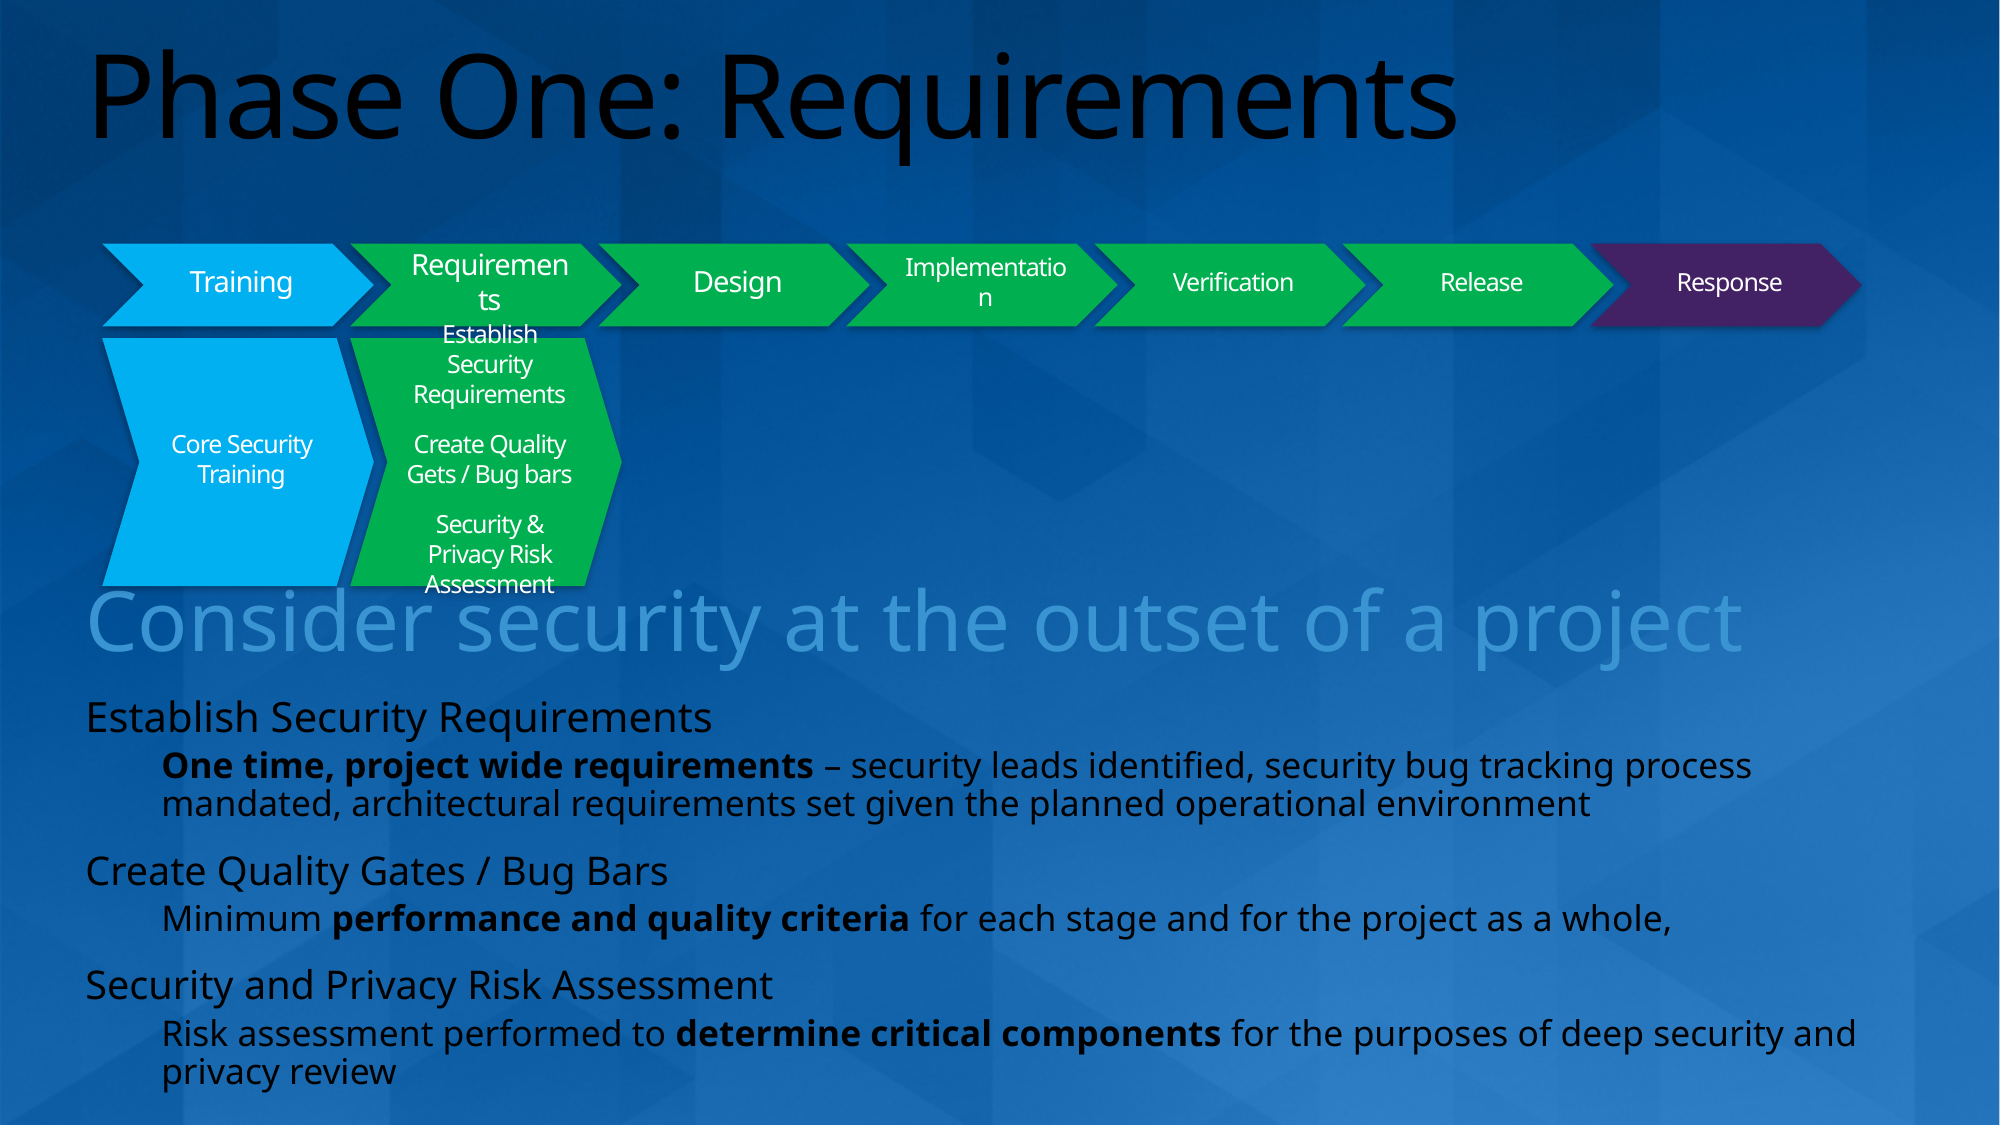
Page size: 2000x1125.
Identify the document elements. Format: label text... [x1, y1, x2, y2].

list Consider security at the outset of a project Establish Security Requirements One time, project wide requirements – security leads identified, security bug tracking process mandated, architectural requirements set given the planned operational environment Create Quality Gates / Bug Bars Minimum performance and quality criteria for each stage and for the project as a whole, Security and Privacy Risk Assessment Risk assessment performed to determine critical components for the purposes of deep security and privacy review [85, 579, 1914, 1125]
text_box Verification [1093, 242, 1367, 328]
text_box Release [1341, 242, 1615, 328]
picture [0, 0, 2000, 1125]
text_box Implementation [845, 242, 1119, 328]
text_box Response [1589, 242, 1863, 328]
text_box Core Security Training [101, 337, 375, 587]
text_box Training [101, 242, 375, 328]
text_box Design [597, 242, 871, 328]
title Phase One: Requirements [85, 37, 1914, 165]
text_box Establish Security Requirements Create Quality Gets / Bug bars Security & Privacy Risk Assessment [349, 337, 623, 587]
text_box Requirements [349, 242, 623, 328]
